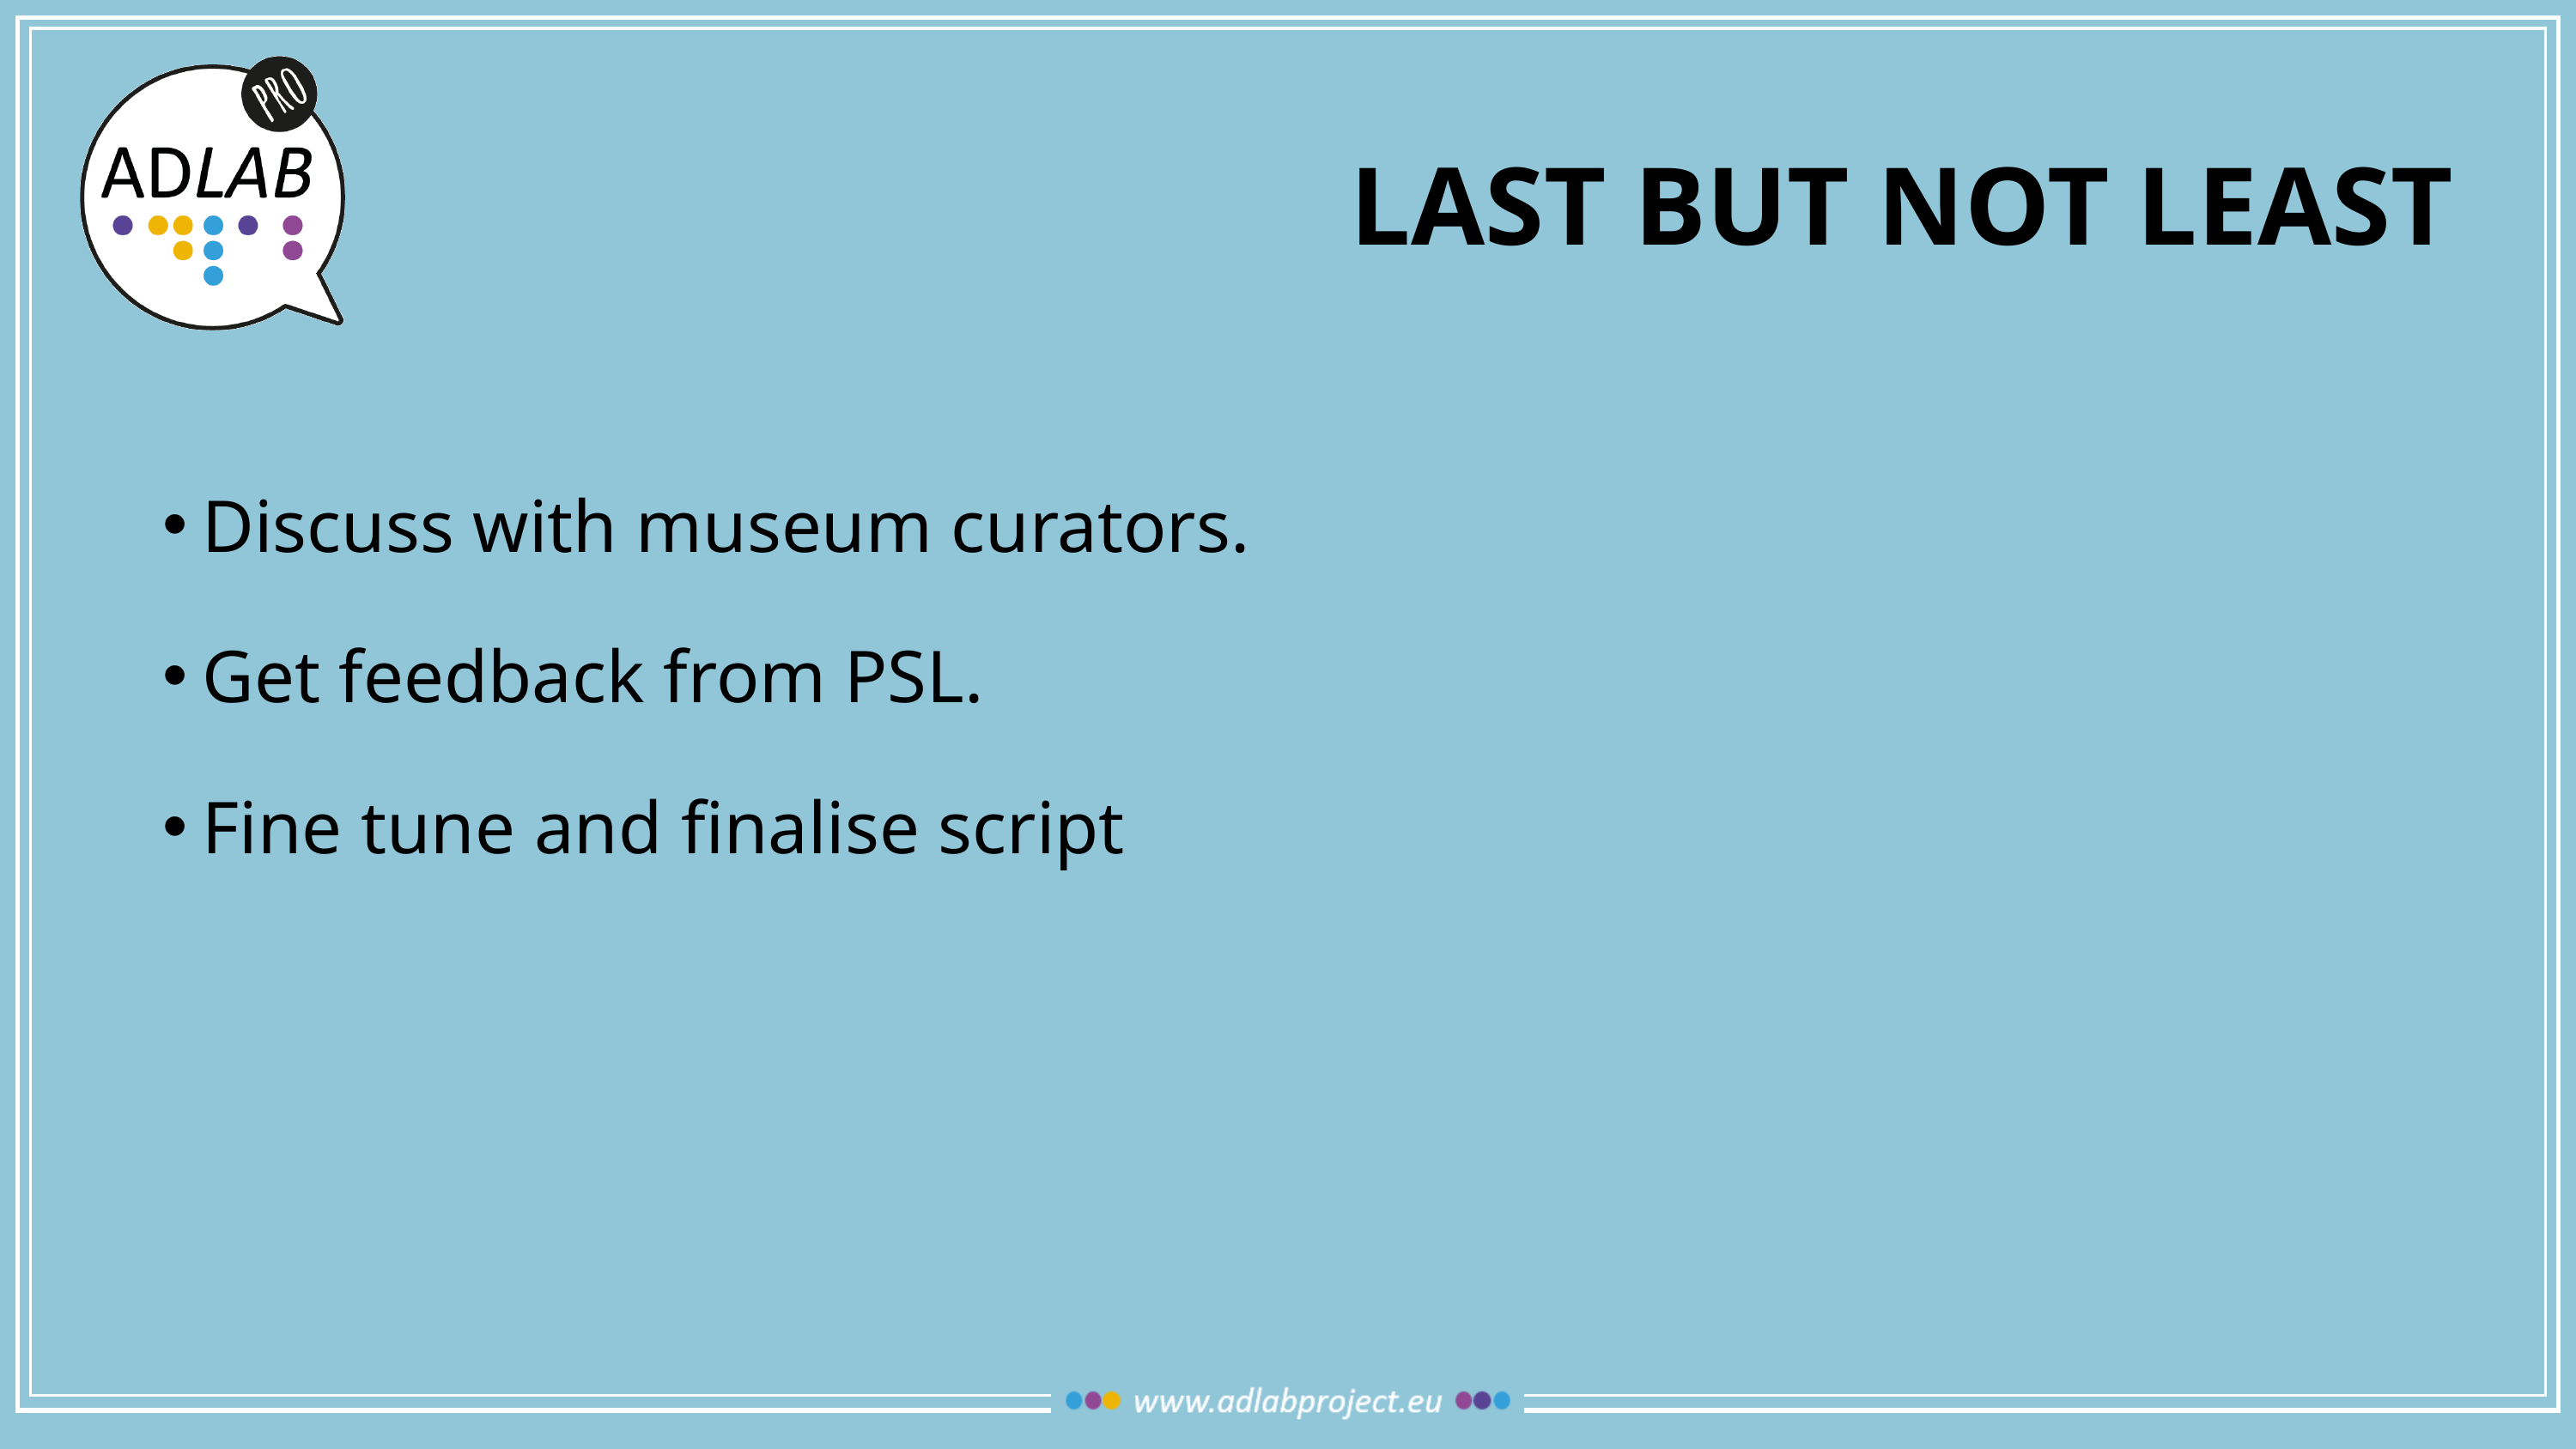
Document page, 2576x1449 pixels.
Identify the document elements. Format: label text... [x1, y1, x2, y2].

title Last but not least [384, 70, 2467, 351]
picture [72, 49, 353, 330]
picture [1051, 1378, 1524, 1429]
list Discuss with museum curators. Get feedback from PSL. Fine tune and finalise script [150, 431, 2467, 1087]
